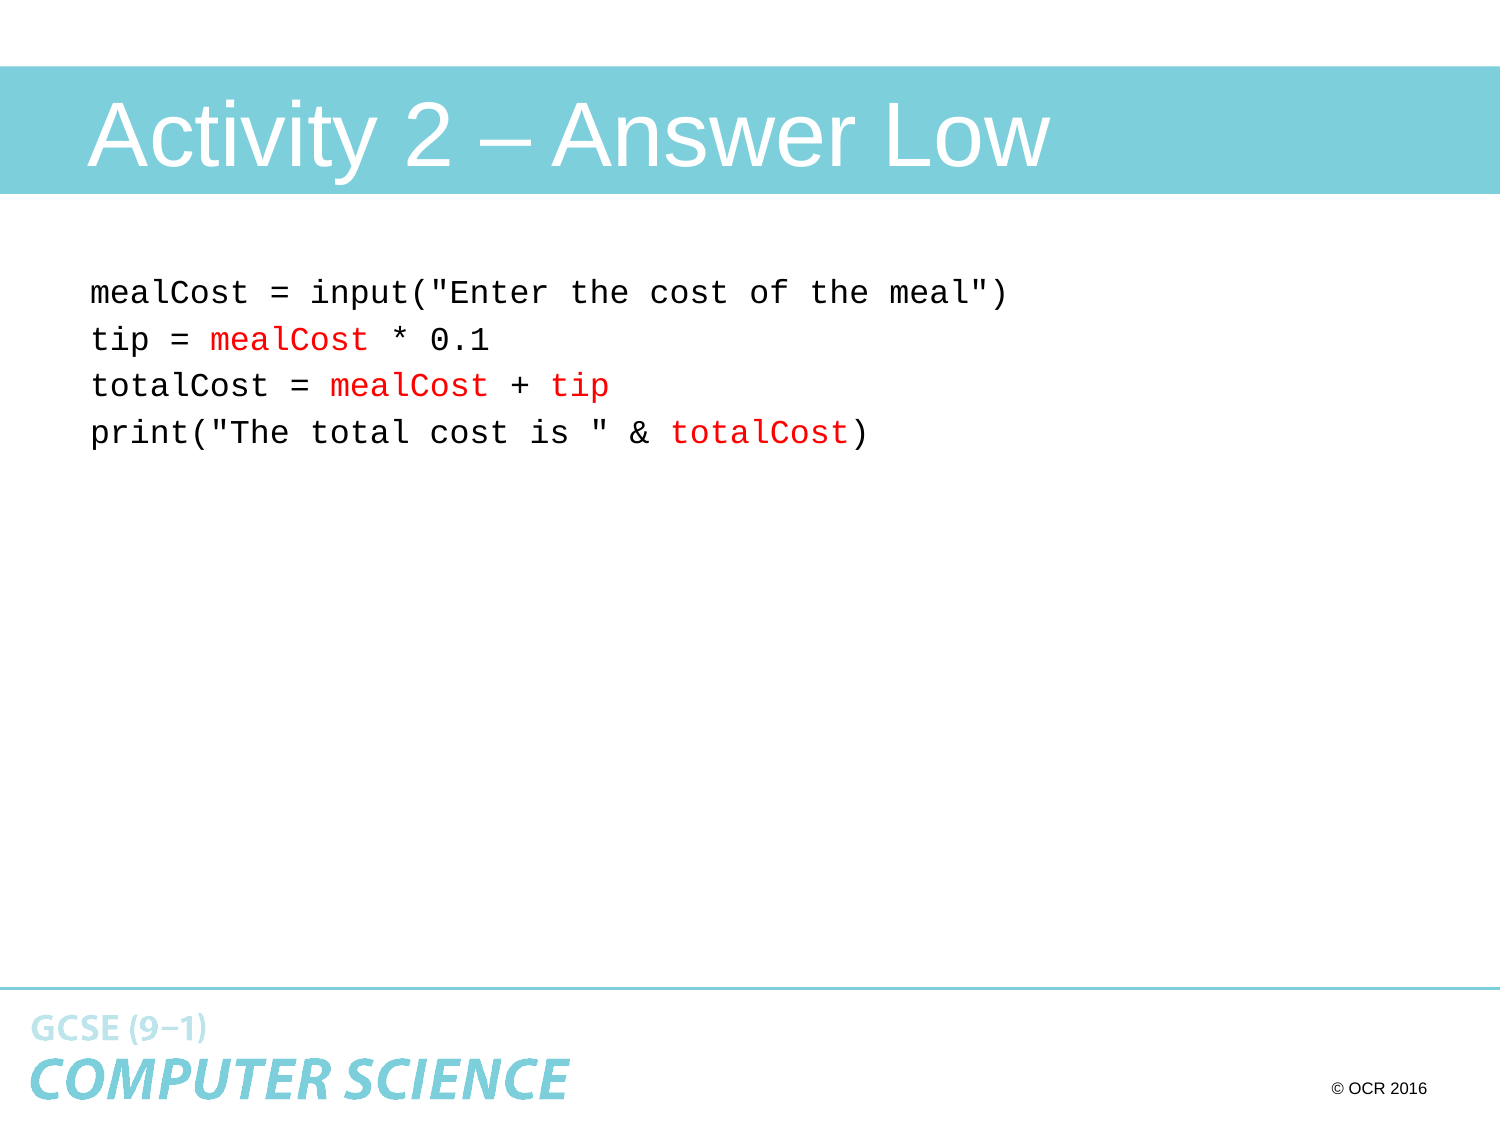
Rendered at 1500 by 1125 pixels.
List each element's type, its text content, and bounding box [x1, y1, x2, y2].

list mealCost = input("Enter the cost of the meal") tip = mealCost * 0.1 totalCost = mealCost + tip print("The total cost is " & totalCost) [75, 262, 1425, 965]
picture [0, 987, 1500, 1124]
title Activity 2 – Answer Low [0, 66, 1500, 194]
